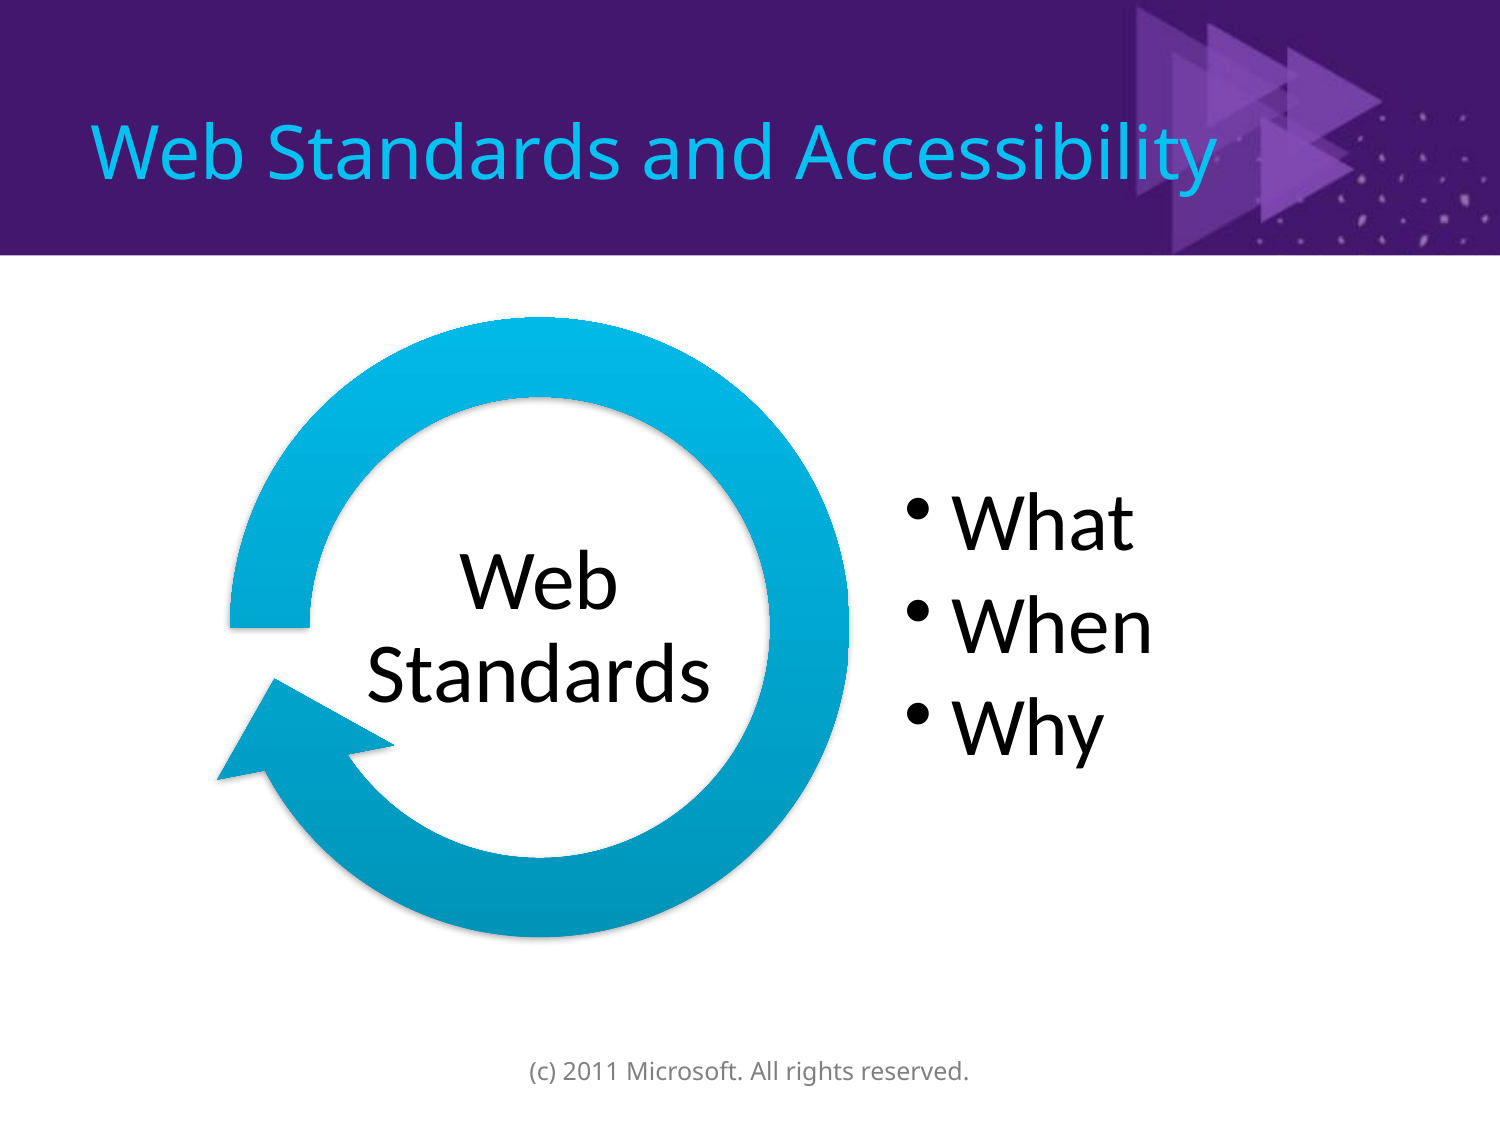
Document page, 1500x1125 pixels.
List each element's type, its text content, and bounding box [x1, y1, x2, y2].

picture [0, 0, 1500, 255]
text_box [100, 266, 1412, 988]
footer (c) 2011 Microsoft. All rights reserved. [512, 1042, 988, 1103]
title Web Standards and Accessibility [75, 56, 1425, 244]
